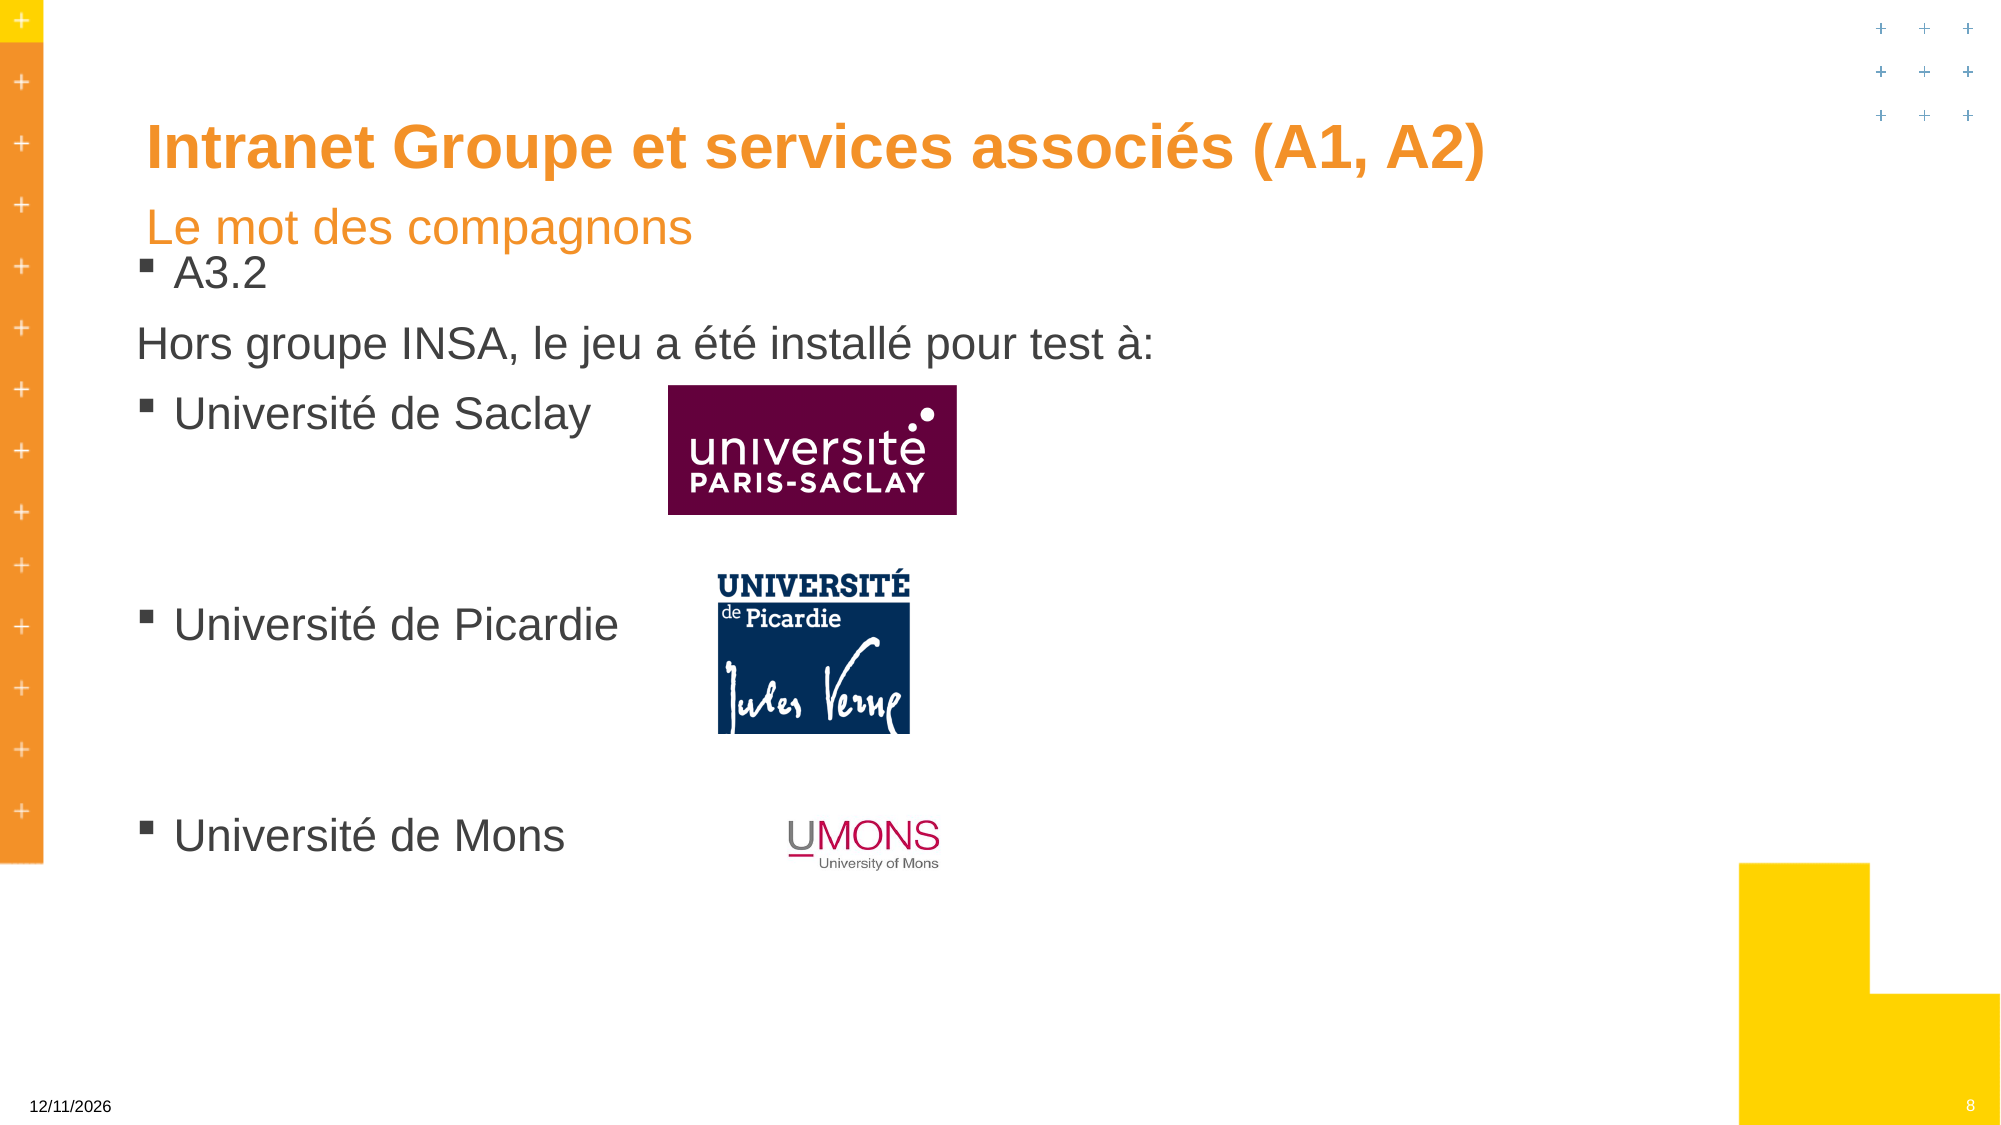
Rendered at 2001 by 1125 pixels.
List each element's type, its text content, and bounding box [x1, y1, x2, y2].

picture [0, 0, 2001, 1125]
list A3.2 Hors groupe INSA, le jeu a été installé pour test à: Université de Saclay Université de Picardie Université de Mons [136, 249, 1723, 957]
title Intranet Groupe et services associés (A1, A2) [146, 114, 1855, 208]
slide_number 8 [1531, 1084, 1982, 1125]
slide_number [23, 1085, 474, 1125]
text_box Le mot des compagnons [145, 201, 1851, 294]
